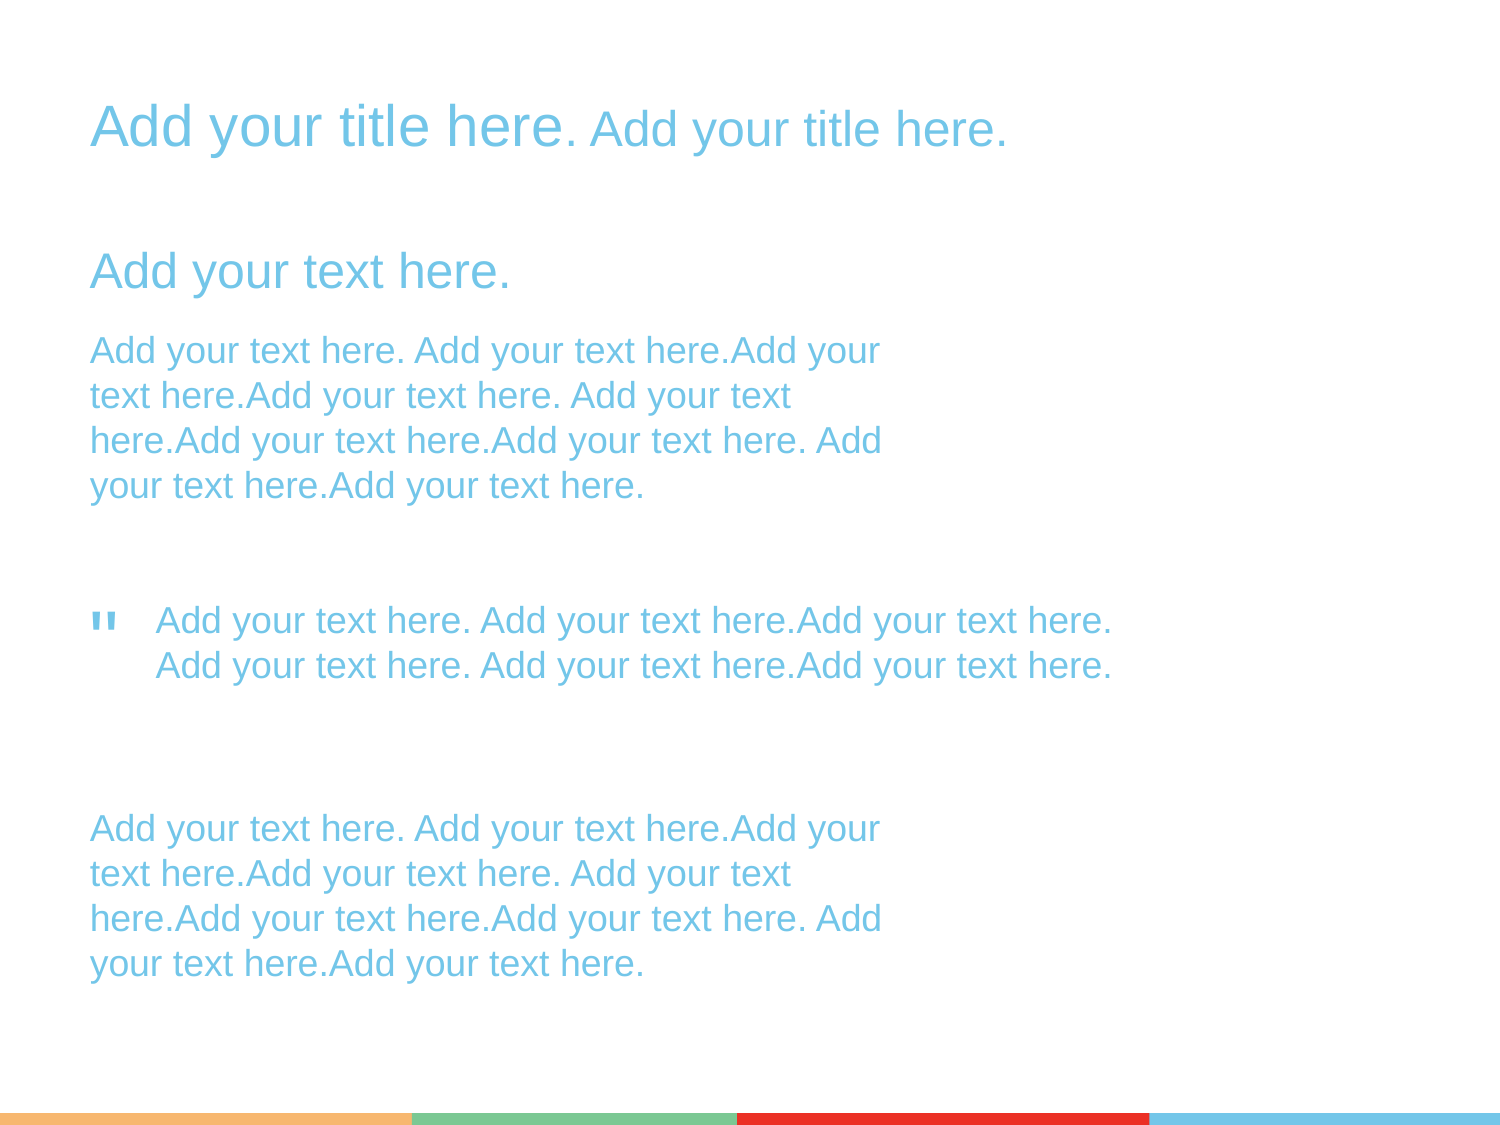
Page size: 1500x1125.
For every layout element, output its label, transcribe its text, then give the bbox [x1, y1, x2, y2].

text_box " [74, 578, 140, 694]
text_box Add your text here. Add your text here.Add your text here.Add your text here. Add your text here.Add your text here.Add your text here. Add your text here.Add your text here. [75, 318, 946, 513]
text_box Add your text here. Add your text here.Add your text here.Add your text here. Add your text here.Add your text here.Add your text here. Add your text here.Add your text here. [75, 796, 946, 992]
title Add your title here. Add your title here. [75, 80, 1425, 166]
text_box Add your text here. Add your text here.Add your text here. Add your text here. Add your text here.Add your text here. [140, 588, 1129, 694]
text_box Add your text here. [74, 231, 542, 307]
